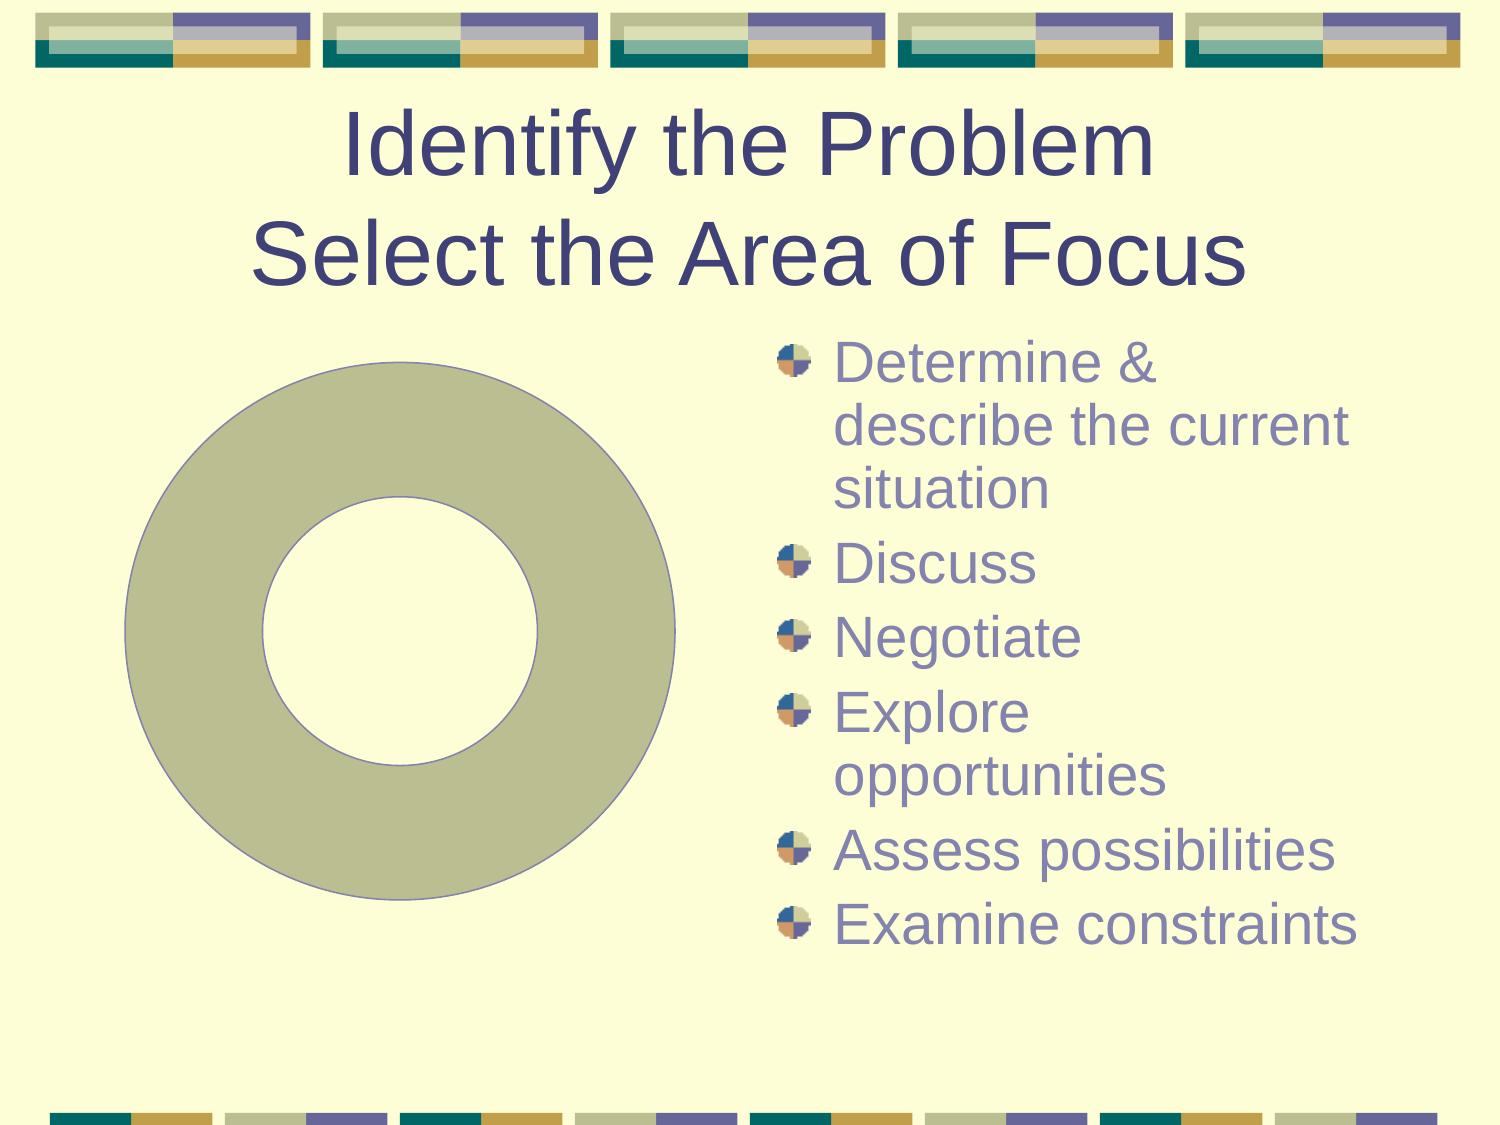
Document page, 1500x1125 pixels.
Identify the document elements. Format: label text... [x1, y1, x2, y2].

picture [777, 619, 811, 652]
picture [777, 344, 811, 377]
picture [777, 831, 811, 865]
picture [777, 693, 811, 727]
list Determine & describe the current situation Discuss Negotiate Explore opportunities Assess possibilities Examine constraints [762, 324, 1388, 1001]
picture [777, 544, 811, 578]
text_box [125, 362, 676, 900]
title Identify the Problem Select the Area of Focus [112, 99, 1388, 288]
picture [777, 906, 811, 939]
